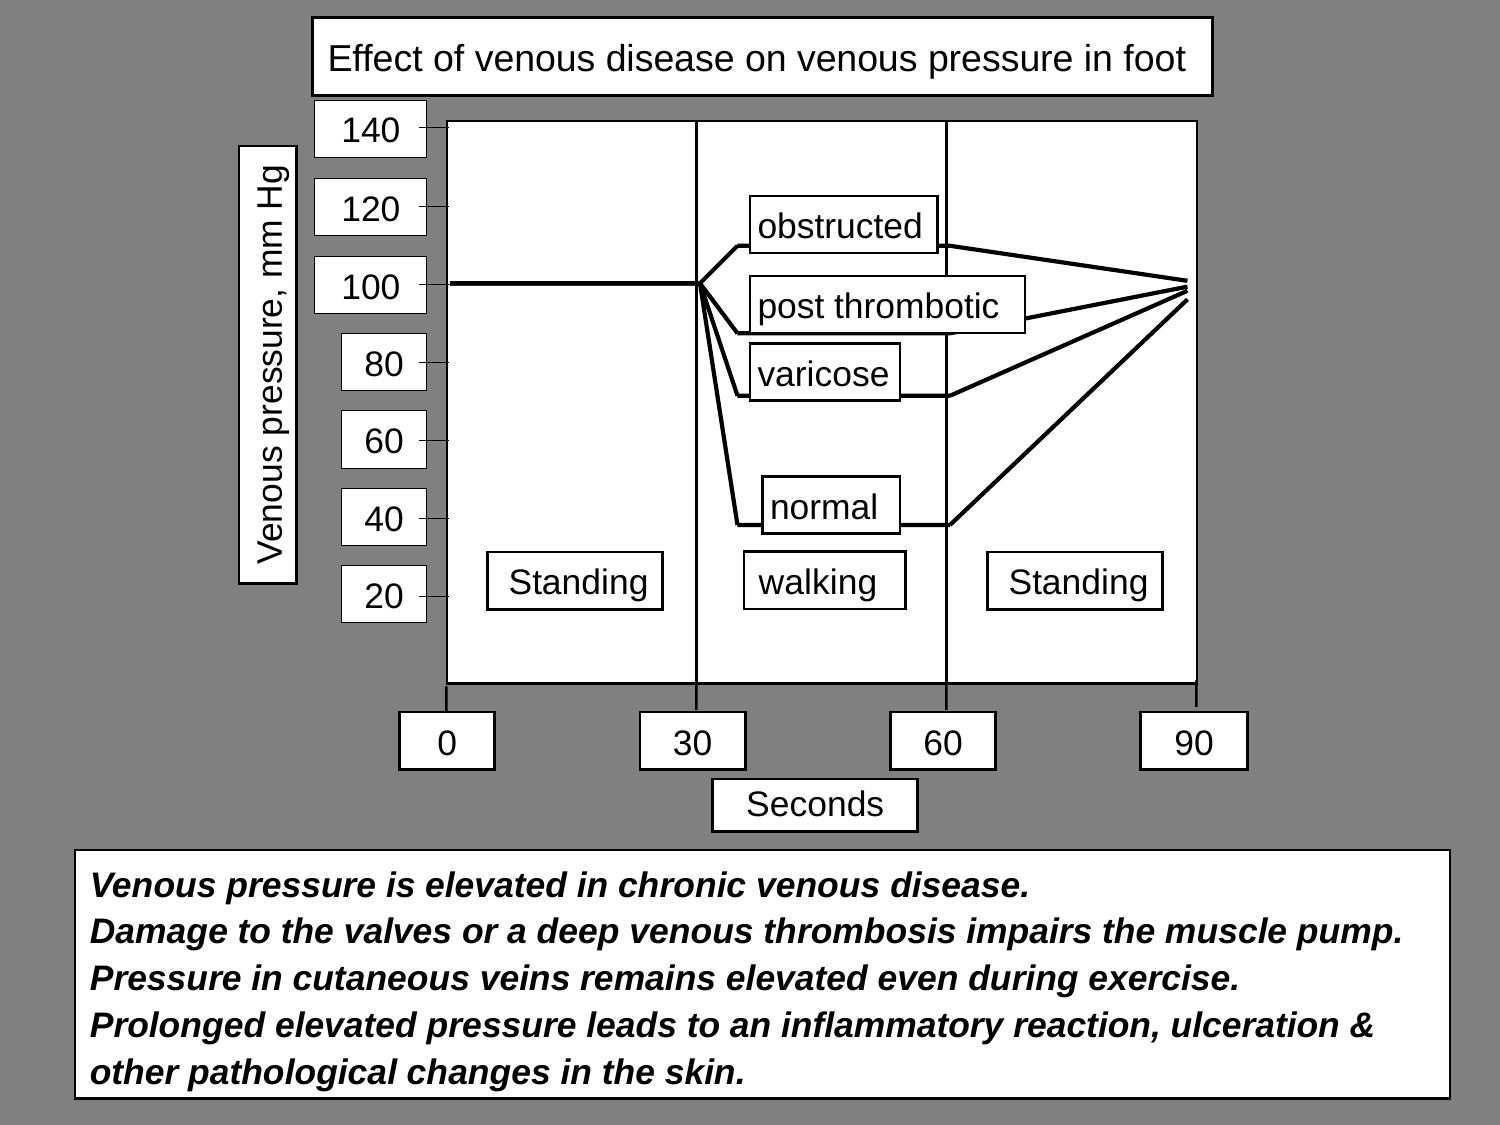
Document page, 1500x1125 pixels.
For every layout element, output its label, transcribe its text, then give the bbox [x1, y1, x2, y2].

text_box Venous pressure is elevated in chronic venous disease. Damage to the valves or a deep venous thrombosis impairs the muscle pump. Pressure in cutaneous veins remains elevated even during exercise. Prolonged elevated pressure leads to an inflammatory reaction, ulceration & other pathological changes in the skin. [75, 849, 1450, 1099]
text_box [237, 99, 1248, 834]
title Effect of venous disease on venous pressure in foot [311, 16, 1214, 97]
